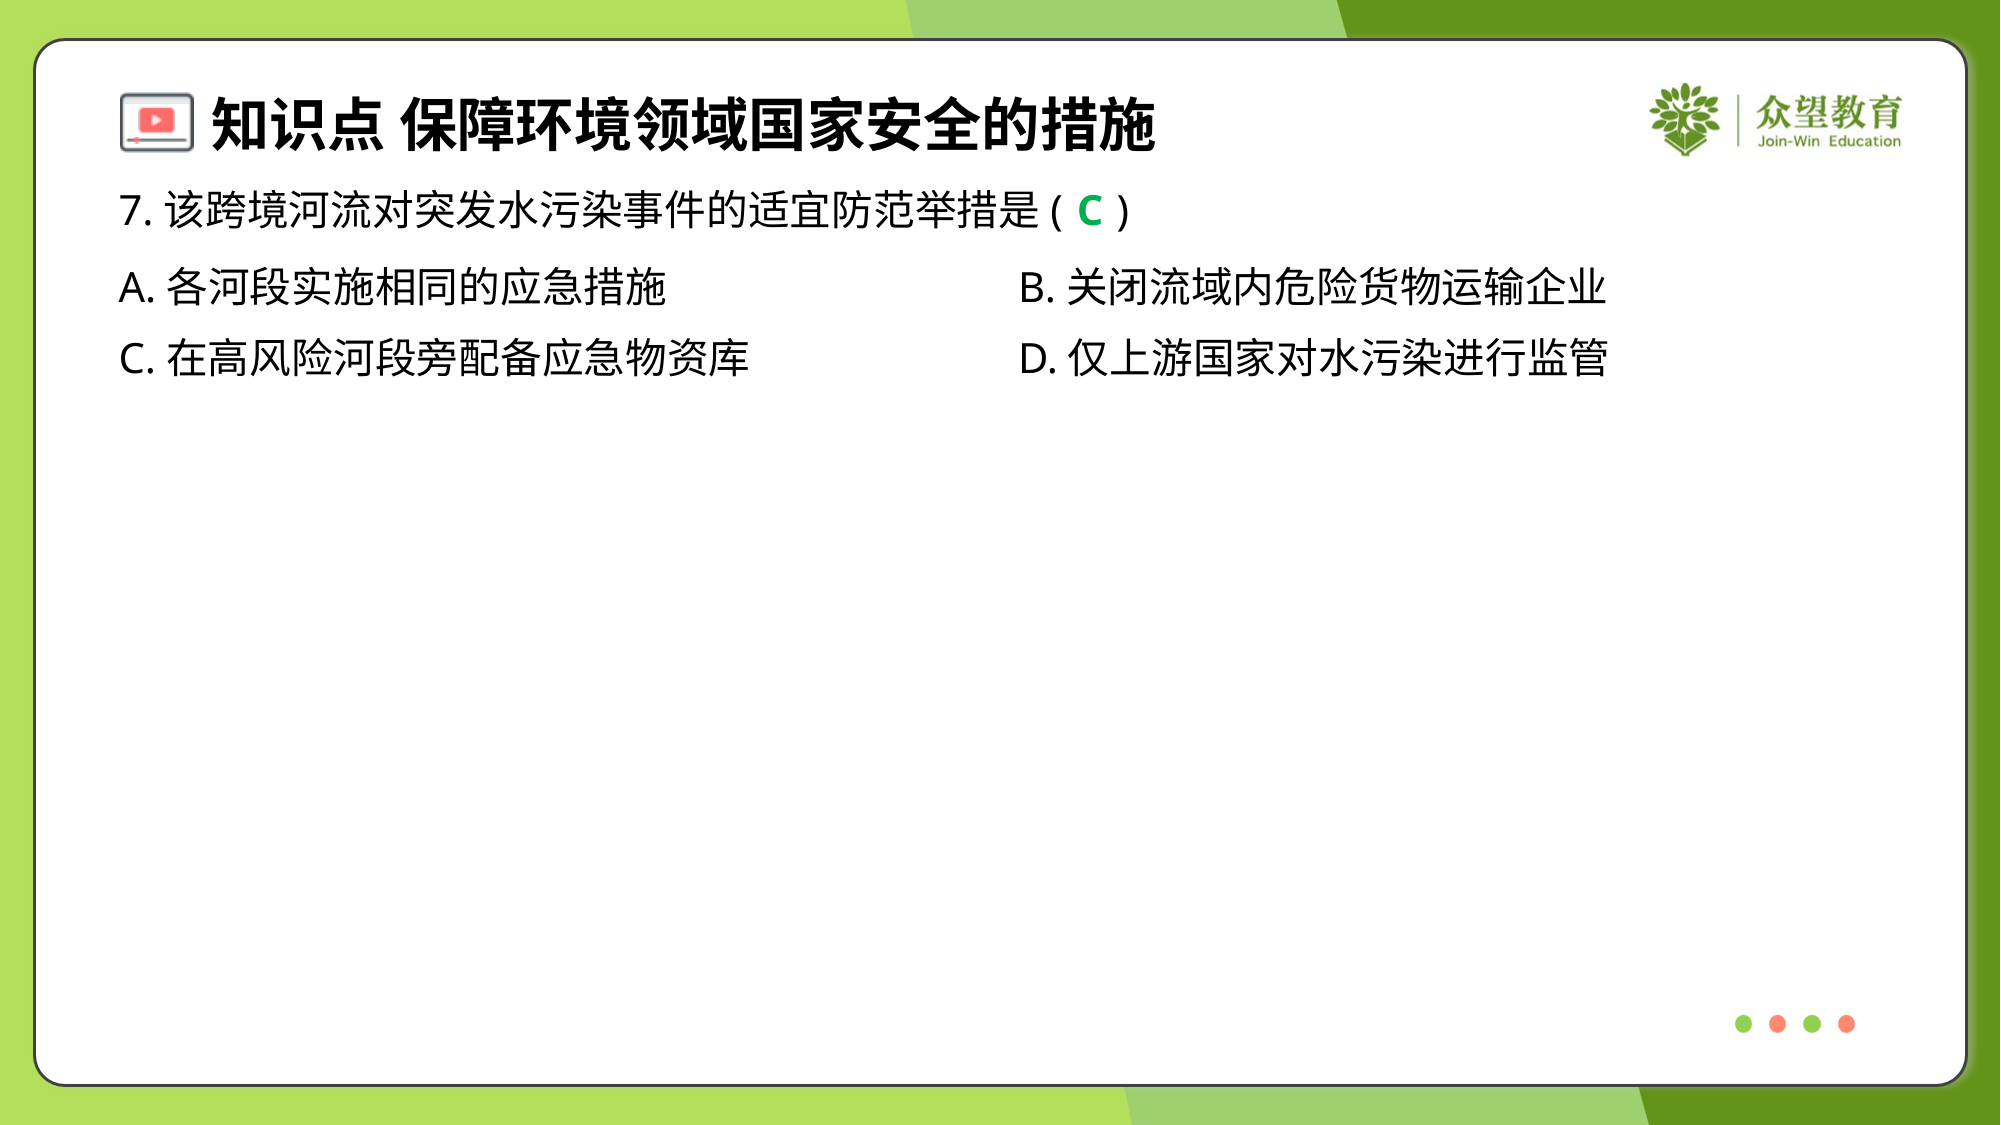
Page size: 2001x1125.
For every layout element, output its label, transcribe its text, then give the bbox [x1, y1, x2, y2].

text_box 7.该跨境河流对突发水污染事件的适宜防范举措是( ) [118, 158, 1060, 226]
text_box 7.该跨境河流对突发水污染事件的适宜防范举措是( ) [1120, 158, 1883, 226]
text_box C [1060, 158, 1120, 226]
text_box A.各河段实施相同的应急措施 B.关闭流域内危险货物运输企业 C.在高风险河段旁配备应急物资库 D.仅上游国家对水污染进行监管 [118, 235, 1883, 374]
picture [0, 0, 2000, 1125]
